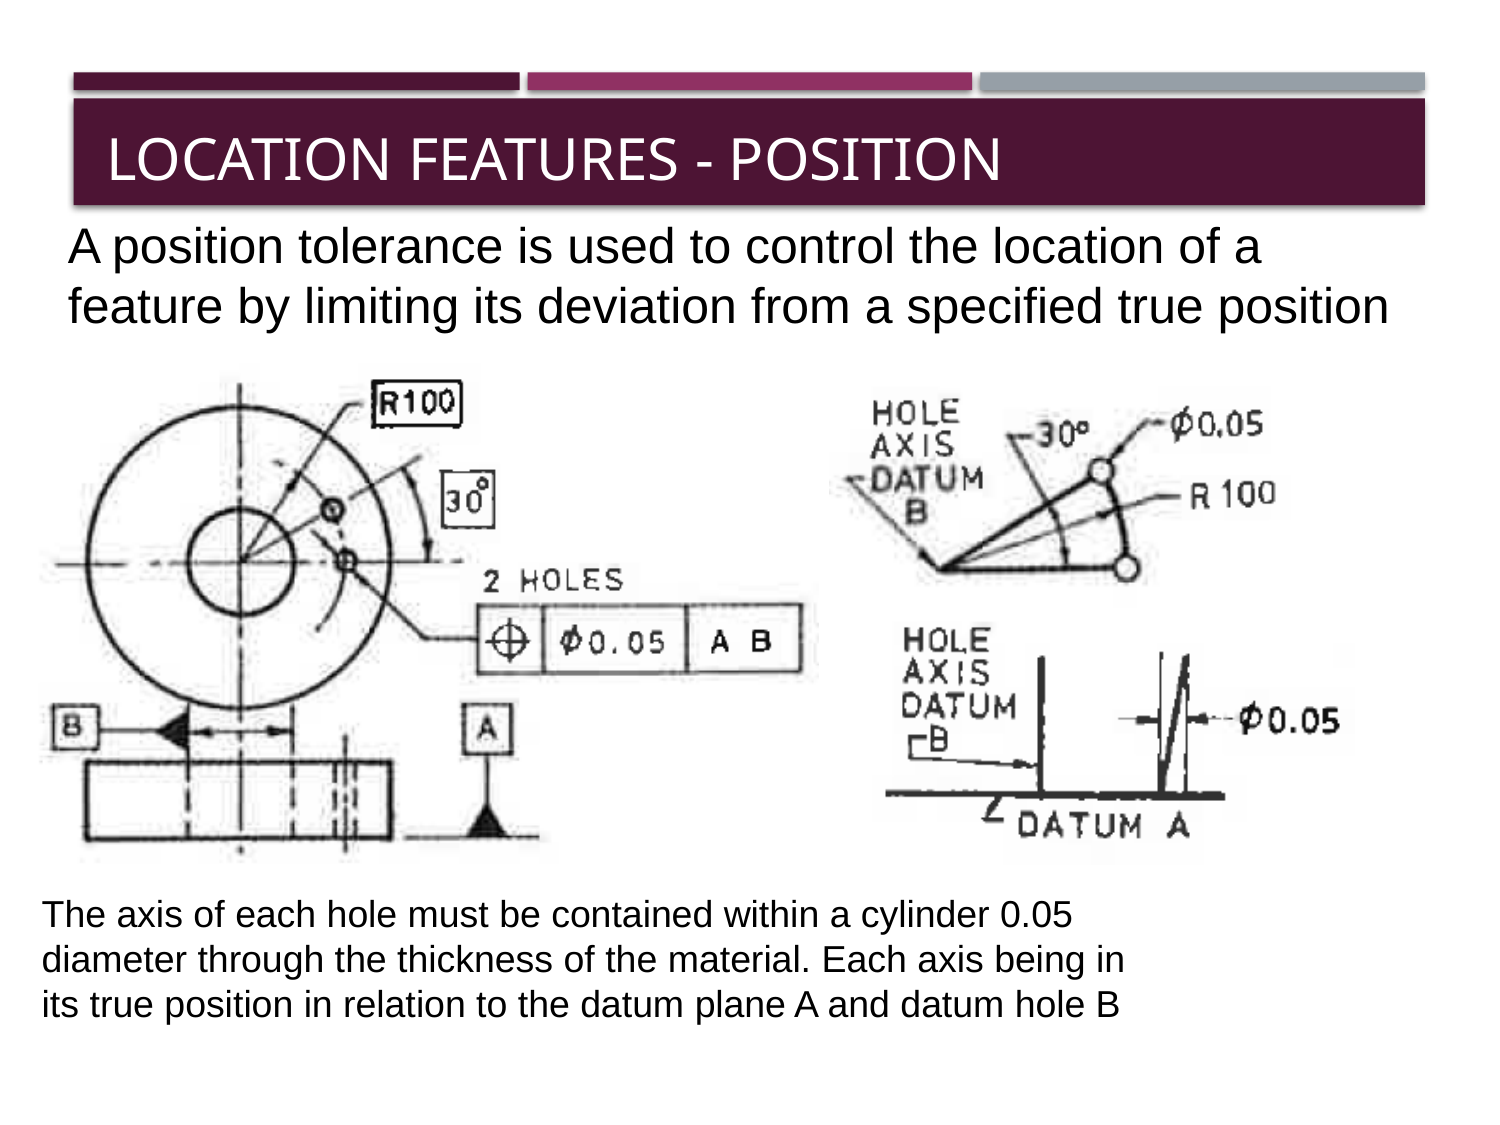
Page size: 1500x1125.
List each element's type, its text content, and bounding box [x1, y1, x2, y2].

title Location Features - Position [91, 69, 1400, 200]
text_box The axis of each hole must be contained within a cylinder 0.05 diameter through the thickness of the material. Each axis being in its true position in relation to the datum plane A and datum hole B [26, 882, 1164, 1033]
text_box A position tolerance is used to control the location of a feature by limiting its deviation from a specified true position [53, 206, 1412, 342]
picture [13, 360, 820, 866]
picture [829, 366, 1356, 866]
